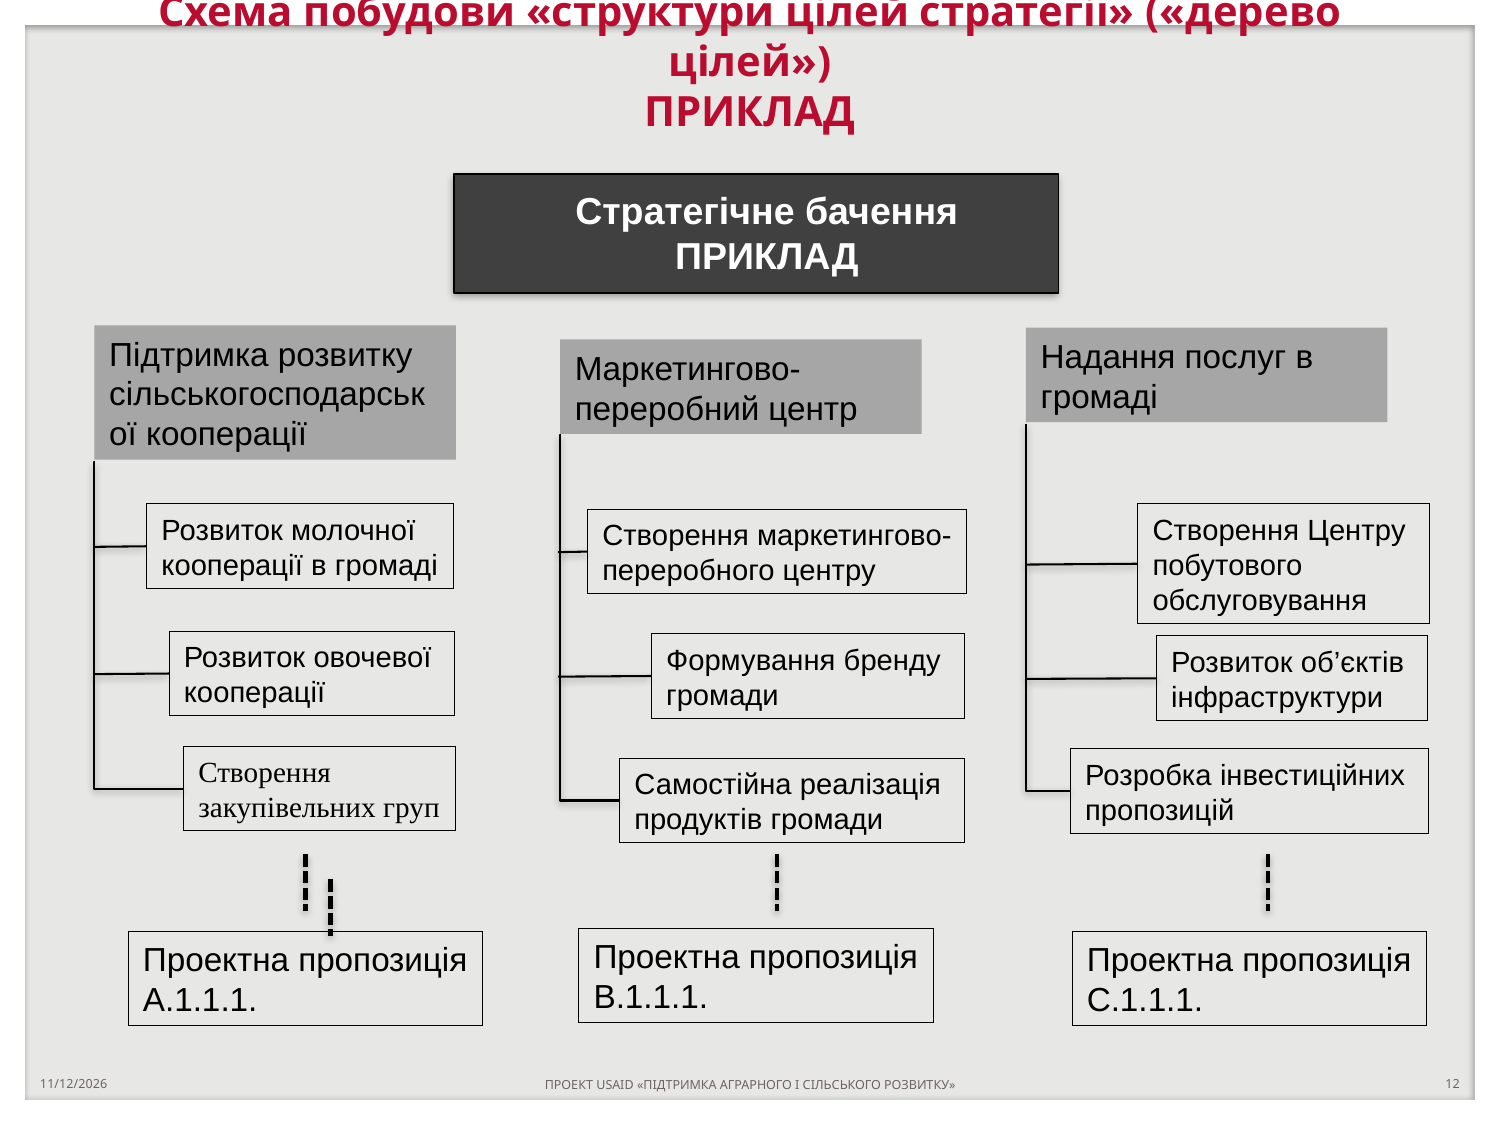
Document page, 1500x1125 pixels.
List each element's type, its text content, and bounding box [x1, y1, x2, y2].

text_box Розробка інвестиційних пропозицій [1070, 748, 1429, 834]
slide_number 12 [1125, 1069, 1475, 1100]
text_box Формування бренду громади [651, 633, 965, 719]
text_box Проектна пропозиція С.1.1.1. [1072, 931, 1427, 1026]
text_box Розвиток об’єктів інфраструктури [1156, 635, 1428, 721]
text_box Маркетингово-переробний центр [560, 339, 922, 434]
text_box Проектна пропозиція А.1.1.1. [128, 931, 483, 1026]
text_box Розвиток молочної кооперації в громаді [146, 503, 454, 589]
text_box Створення закупівельних груп [183, 746, 456, 831]
text_box Підтримка розвитку сільськогосподарської кооперації [94, 325, 456, 460]
text_box [453, 173, 1059, 294]
text_box Стратегічне бачення ПРИКЛАД [560, 179, 974, 285]
text_box Розвиток овочевої кооперації [169, 631, 455, 716]
text_box Проектна пропозиція В.1.1.1. [578, 928, 934, 1023]
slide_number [24, 1069, 375, 1100]
title Схема побудови «структури цілей стратегії» («дерево цілей») ПРИКЛАД [112, 26, 1388, 143]
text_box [0, 580, 303, 670]
text_box Створення маркетингово- переробного центру [587, 509, 967, 594]
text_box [406, 588, 773, 648]
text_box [863, 585, 1232, 630]
text_box Створення Центру побутового обслуговування [1137, 503, 1430, 624]
footer ПРОЕКТ USAID «ПІДТРИМКА АГРАРНОГО І СІЛЬСЬКОГО РОЗВИТКУ» [512, 1069, 988, 1100]
text_box Надання послуг в громаді [1025, 327, 1388, 423]
text_box Самостійна реалізація продуктів громади [619, 758, 965, 843]
